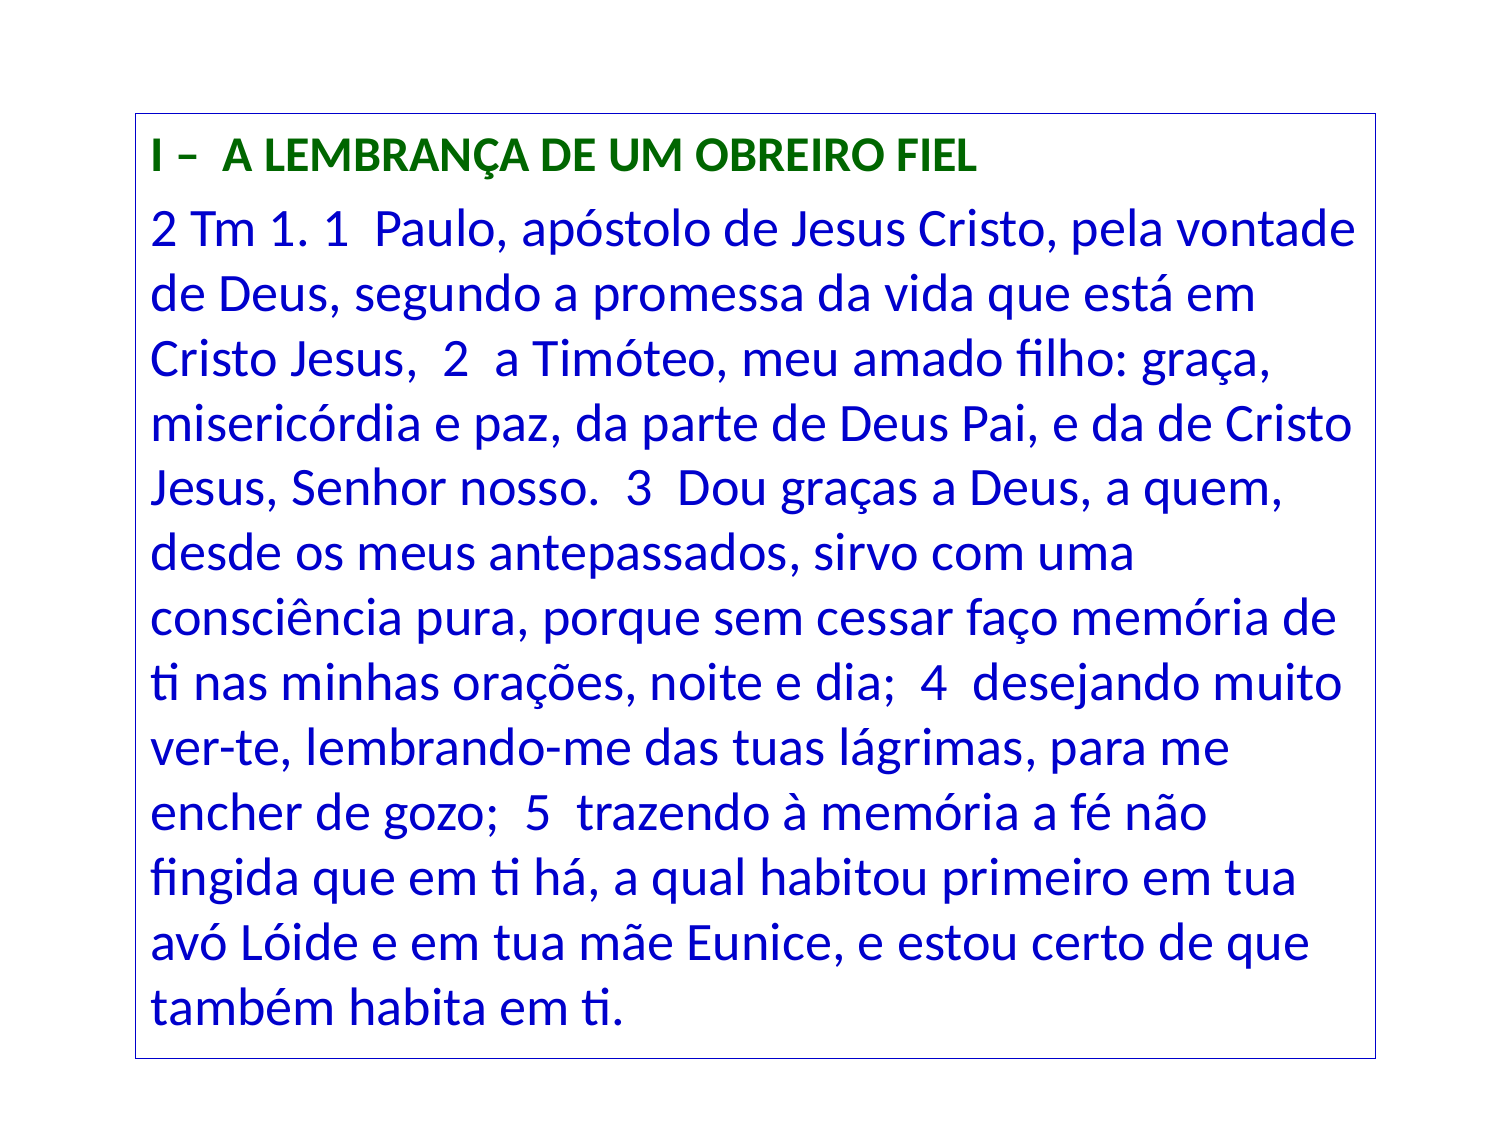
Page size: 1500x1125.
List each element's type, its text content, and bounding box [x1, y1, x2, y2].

list I – A LEMBRANÇA DE UM OBREIRO FIEL 2 Tm 1. 1 Paulo, apóstolo de Jesus Cristo, pela vontade de Deus, segundo a promessa da vida que está em Cristo Jesus, 2 a Timóteo, meu amado filho: graça, misericórdia e paz, da parte de Deus Pai, e da de Cristo Jesus, Senhor nosso. 3 Dou graças a Deus, a quem, desde os meus antepassados, sirvo com uma consciência pura, porque sem cessar faço memória de ti nas minhas orações, noite e dia; 4 desejando muito ver-te, lembrando-me das tuas lágrimas, para me encher de gozo; 5 trazendo à memória a fé não fingida que em ti há, a qual habitou primeiro em tua avó Lóide e em tua mãe Eunice, e estou certo de que também habita em ti. [135, 113, 1376, 1059]
